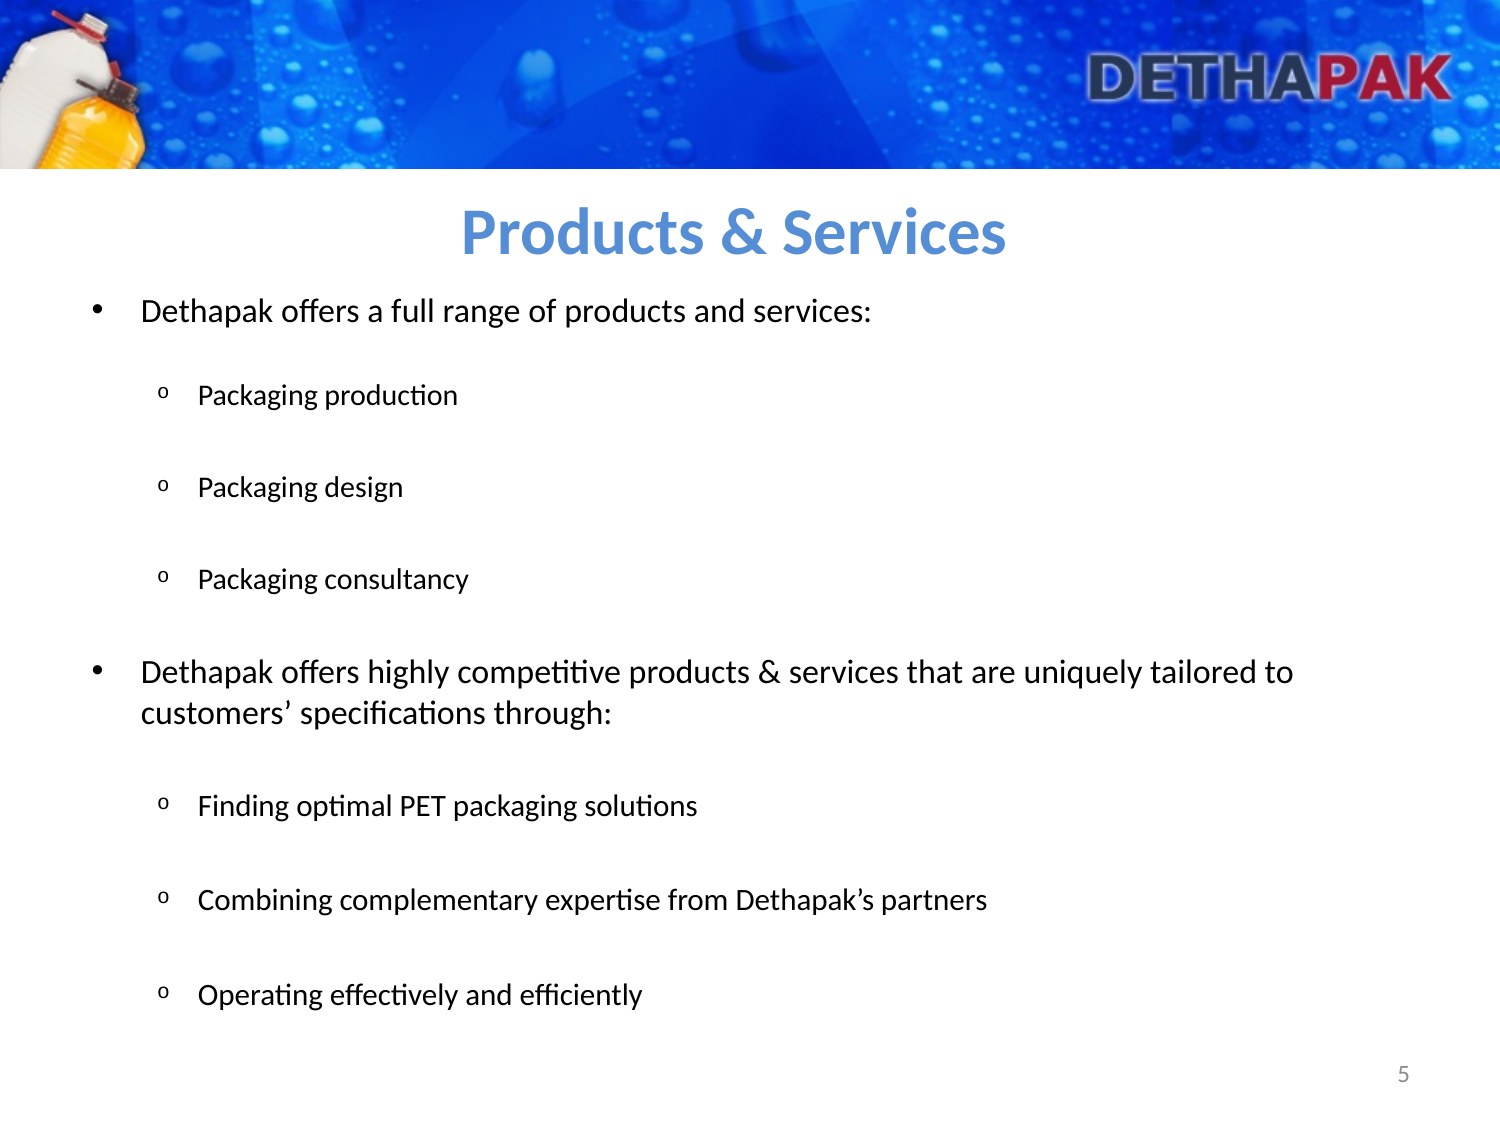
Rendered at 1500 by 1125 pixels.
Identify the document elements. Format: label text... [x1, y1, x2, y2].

slide_number 5 [1074, 1042, 1425, 1103]
title Products & Services [75, 177, 1425, 362]
picture [0, 0, 1500, 169]
list Dethapak offers a full range of products and services: Packaging production Packaging design Packaging consultancy Dethapak offers highly competitive products & services that are uniquely tailored to customers’ specifications through: Finding optimal PET packaging solutions Combining complementary expertise from Dethapak’s partners Operating effectively and efficiently [76, 280, 1427, 1024]
